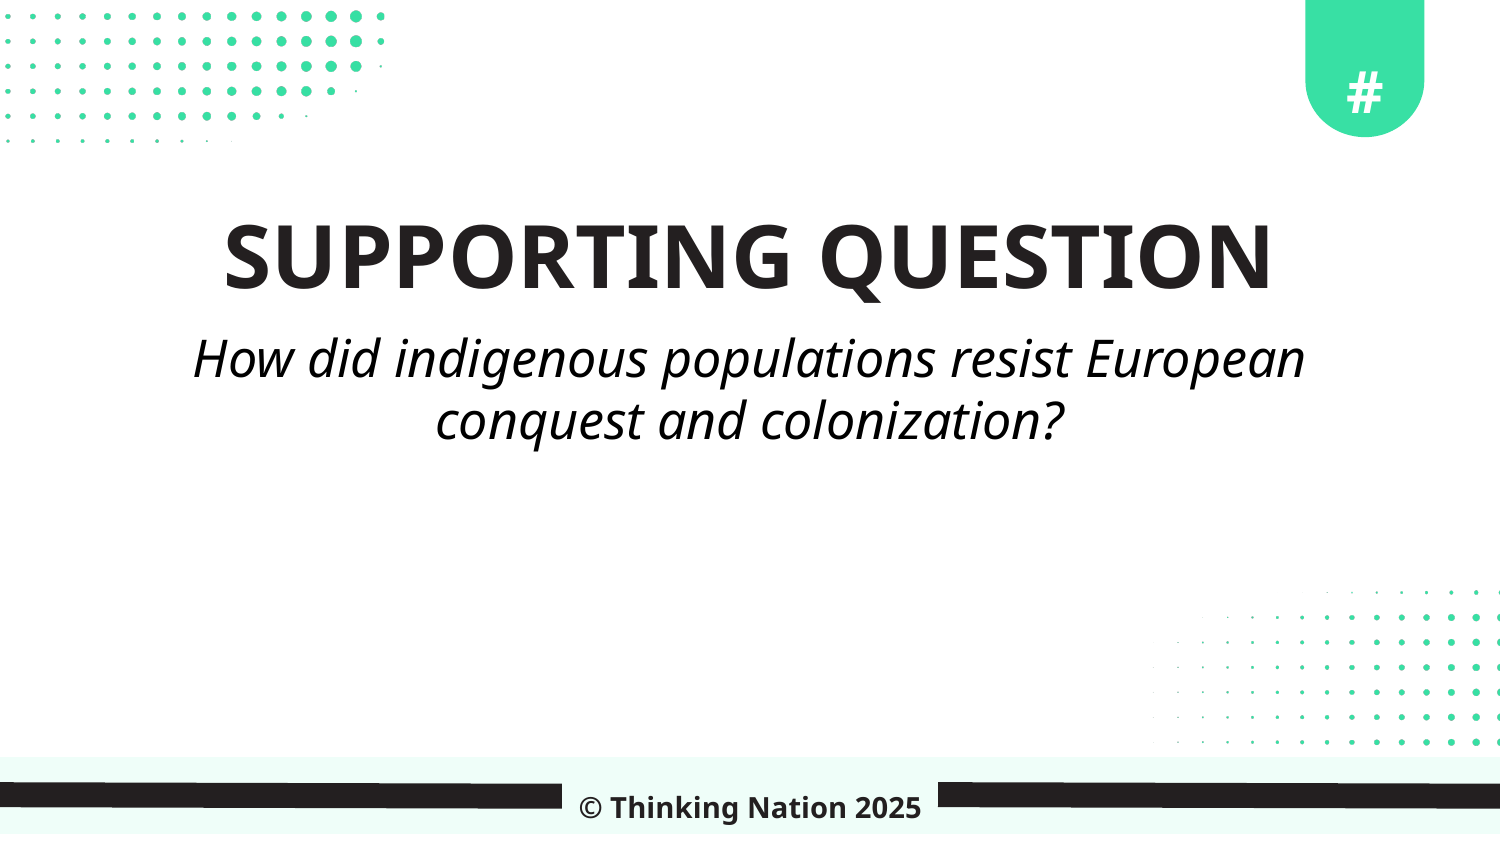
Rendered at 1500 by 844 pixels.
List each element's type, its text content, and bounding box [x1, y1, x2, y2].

text_box [1128, 590, 1500, 755]
text_box SUPPORTING QUESTION [209, 159, 1291, 307]
text_box How did indigenous populations resist European conquest and colonization? [146, 324, 1353, 451]
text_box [0, 756, 1500, 835]
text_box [1300, 0, 1430, 138]
text_box [0, 0, 385, 144]
